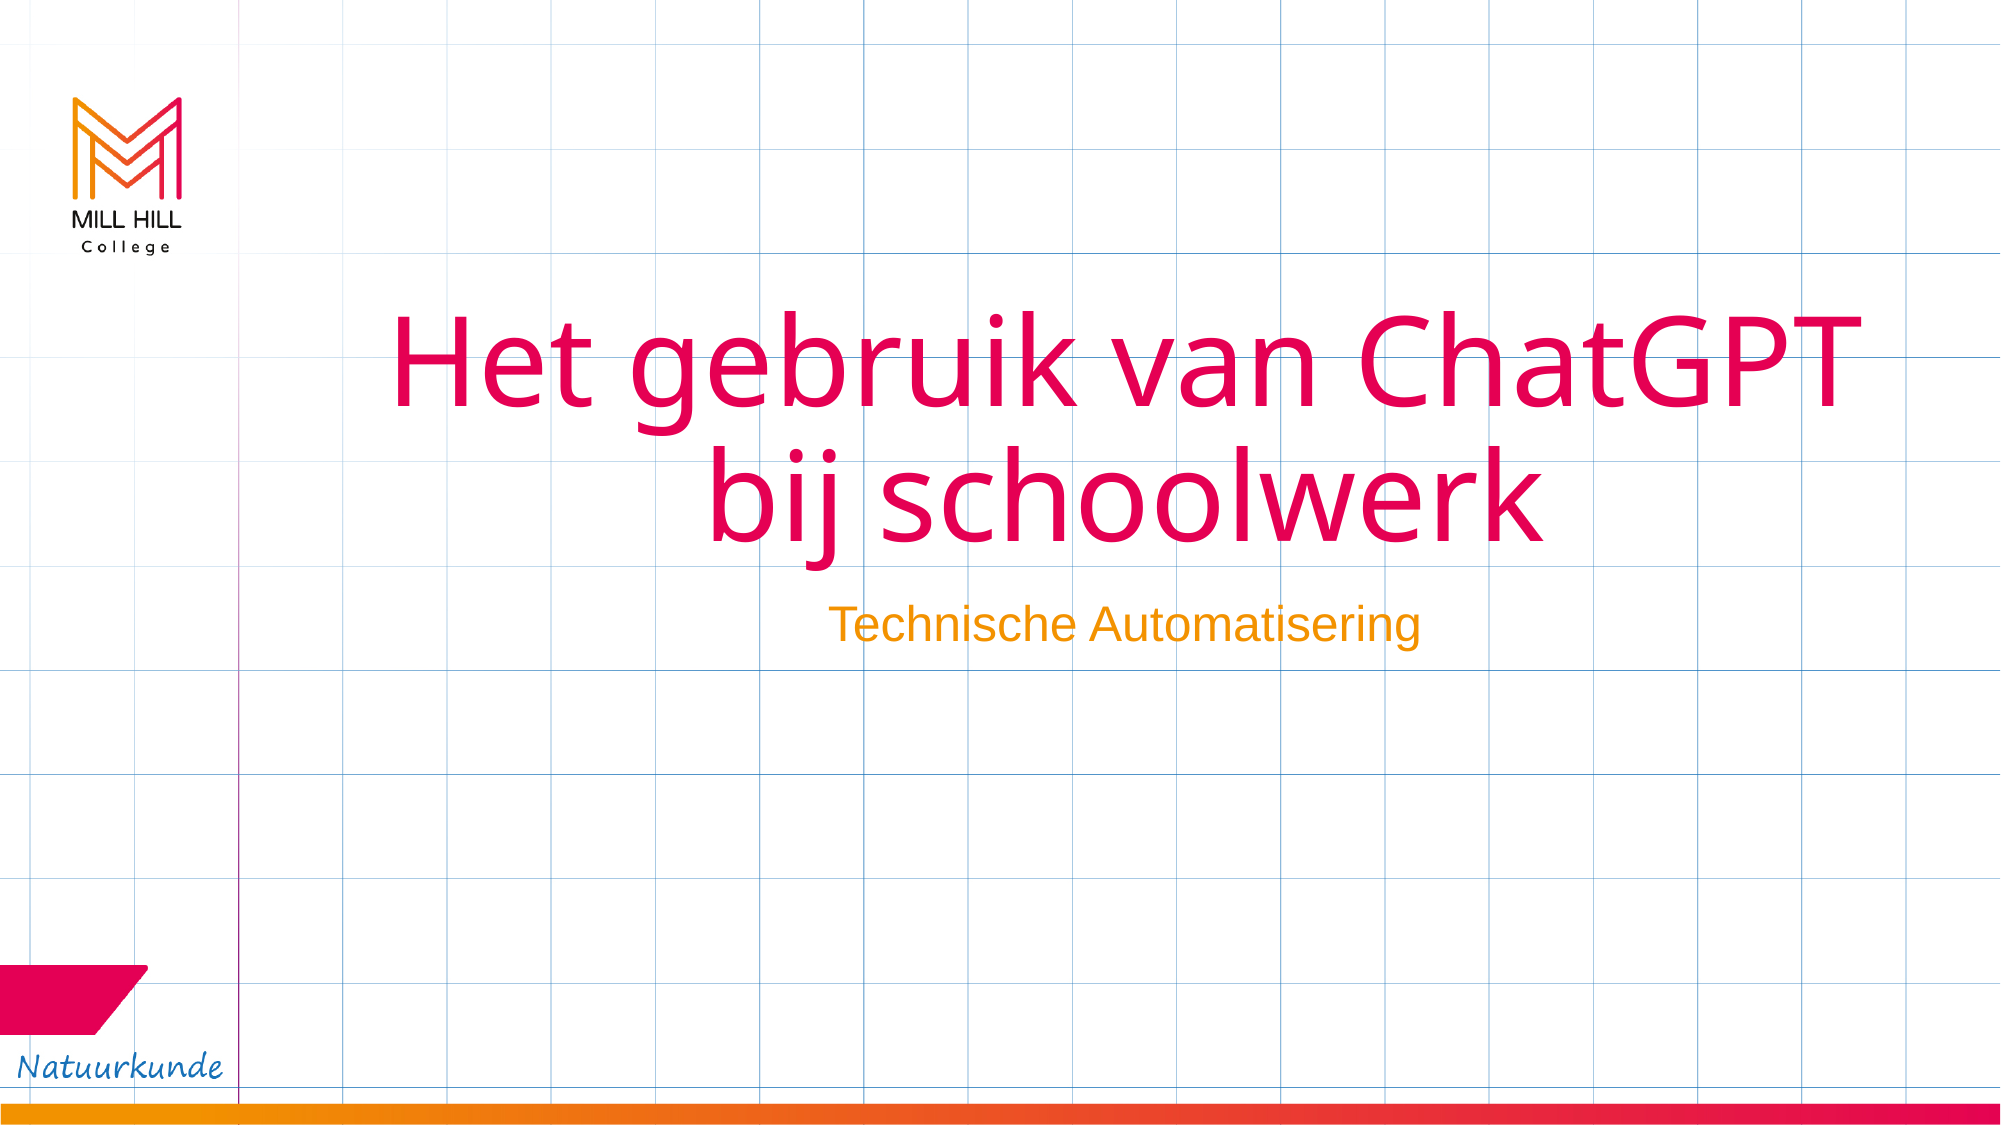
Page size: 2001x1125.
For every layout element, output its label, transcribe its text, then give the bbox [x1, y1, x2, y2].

title Het gebruik van ChatGPT bij schoolwerk [366, 184, 1884, 576]
picture [0, 0, 2001, 1125]
subtitle Technische Automatisering [366, 590, 1884, 863]
